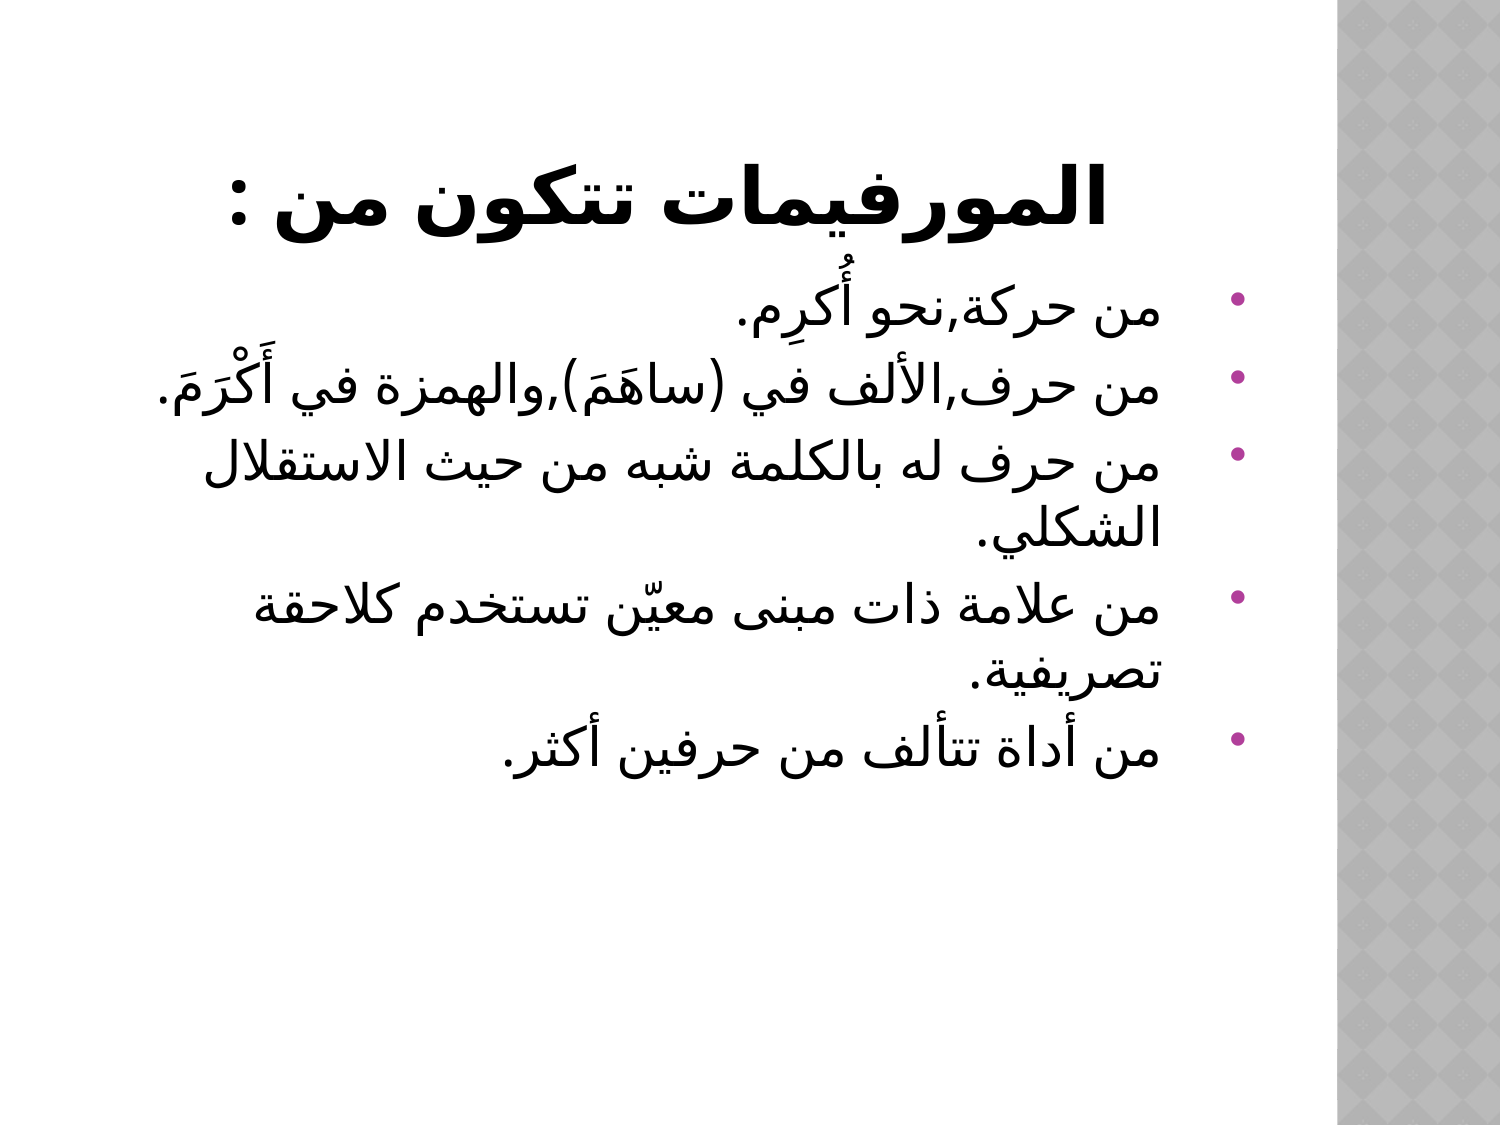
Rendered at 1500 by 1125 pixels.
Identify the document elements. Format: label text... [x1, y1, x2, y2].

title المورفيمات تتكون من : [75, 52, 1263, 240]
list من حركة,نحو أُكرِم. من حرف,الألف في (ساهَمَ),والهمزة في أَكْرَمَ. من حرف له بالكلمة شبه من حيث الاستقلال الشكلي. من علامة ذات مبنى معيّن تستخدم كلاحقة تصريفية. من أداة تتألف من حرفين أكثر. [75, 264, 1263, 1059]
